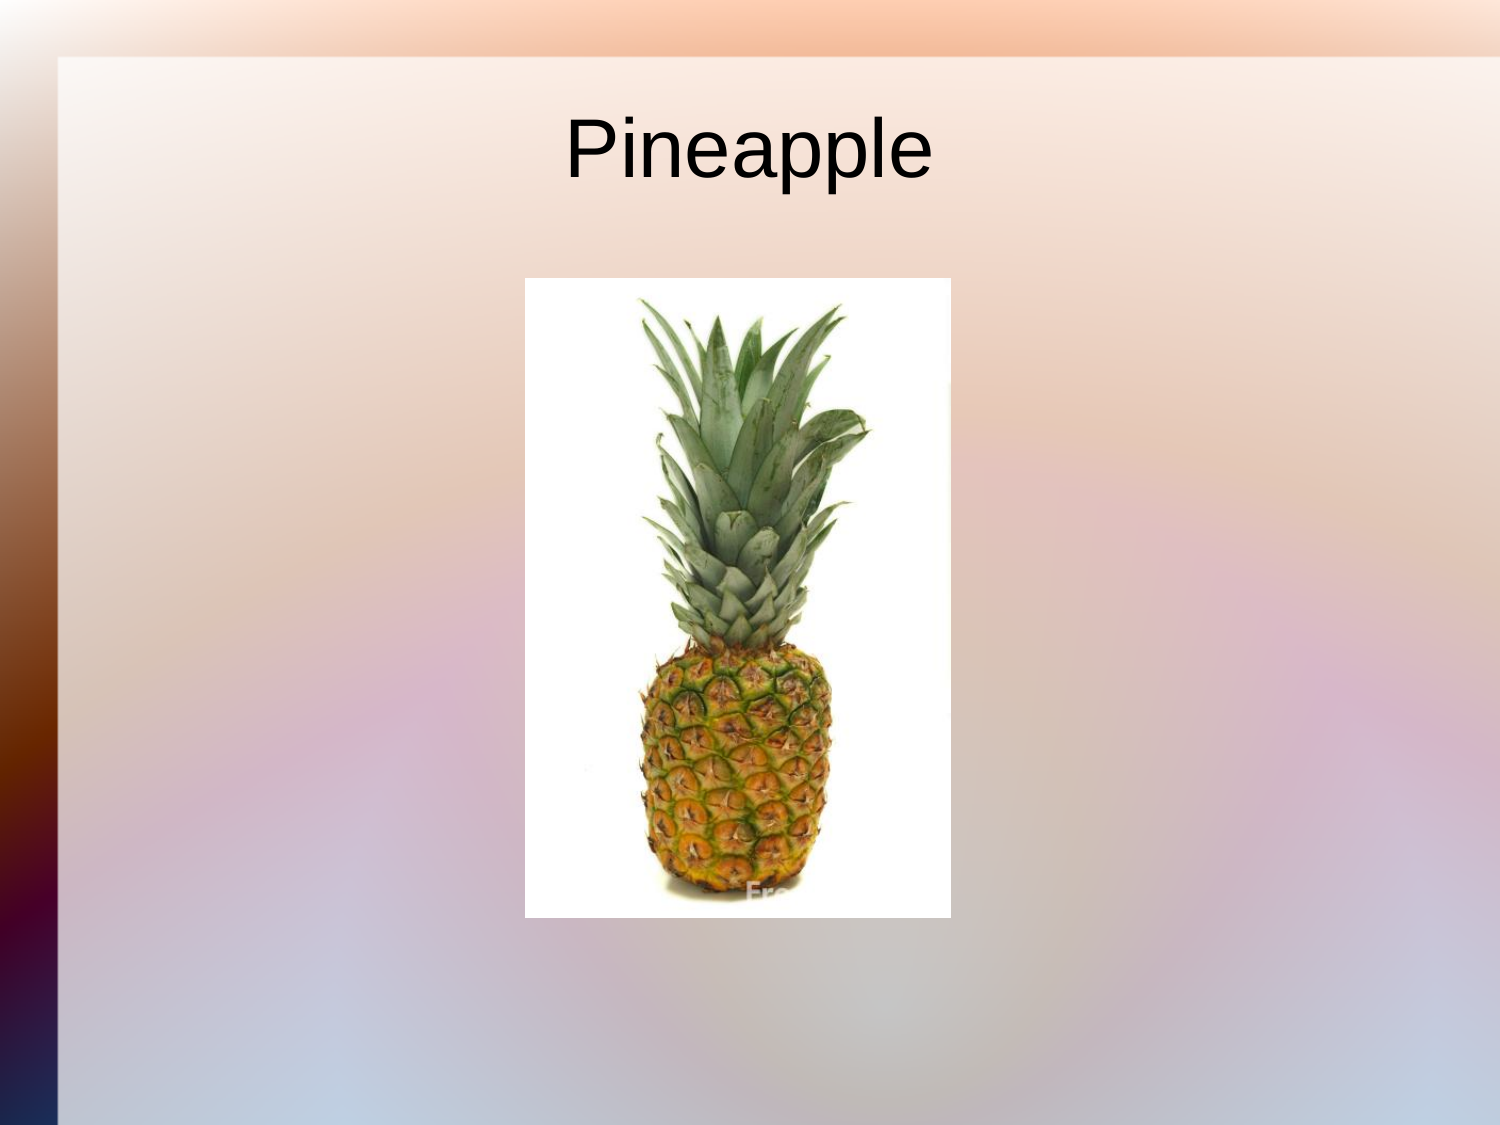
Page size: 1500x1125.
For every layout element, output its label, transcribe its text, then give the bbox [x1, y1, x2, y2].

picture [0, 0, 1500, 1125]
text_box Pineapple [74, 50, 1425, 238]
